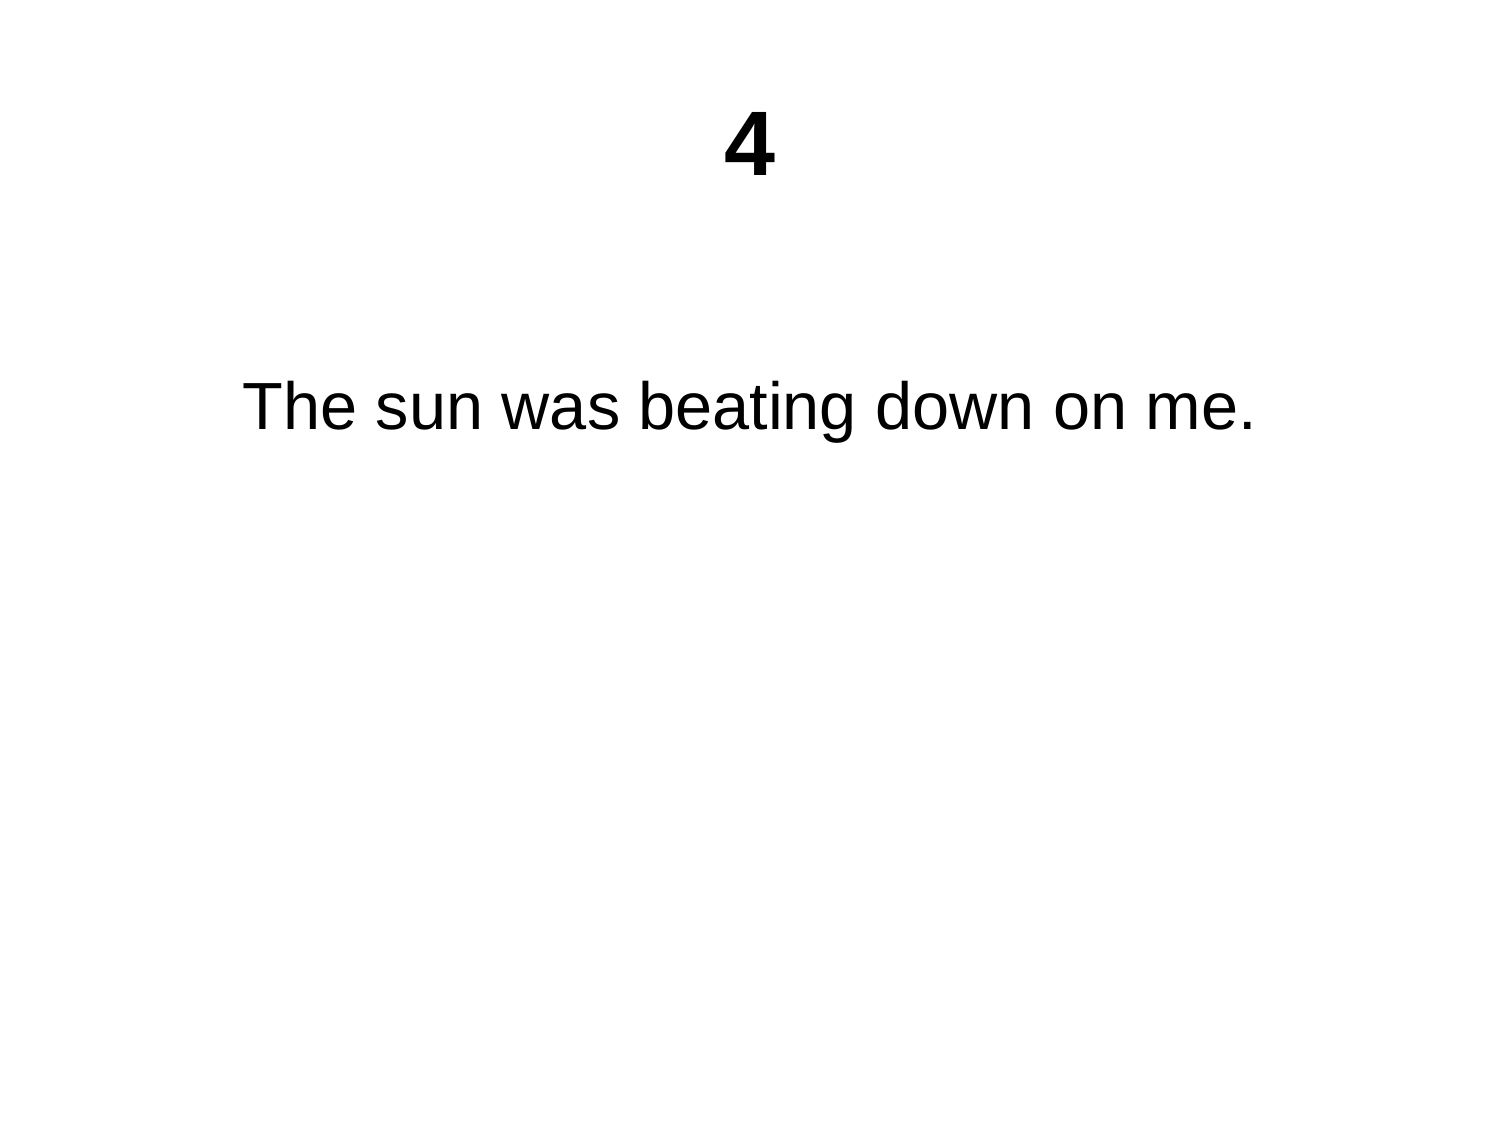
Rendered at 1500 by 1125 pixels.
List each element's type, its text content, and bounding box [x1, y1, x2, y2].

list The sun was beating down on me. [74, 262, 1426, 1006]
title 4 [74, 44, 1426, 233]
